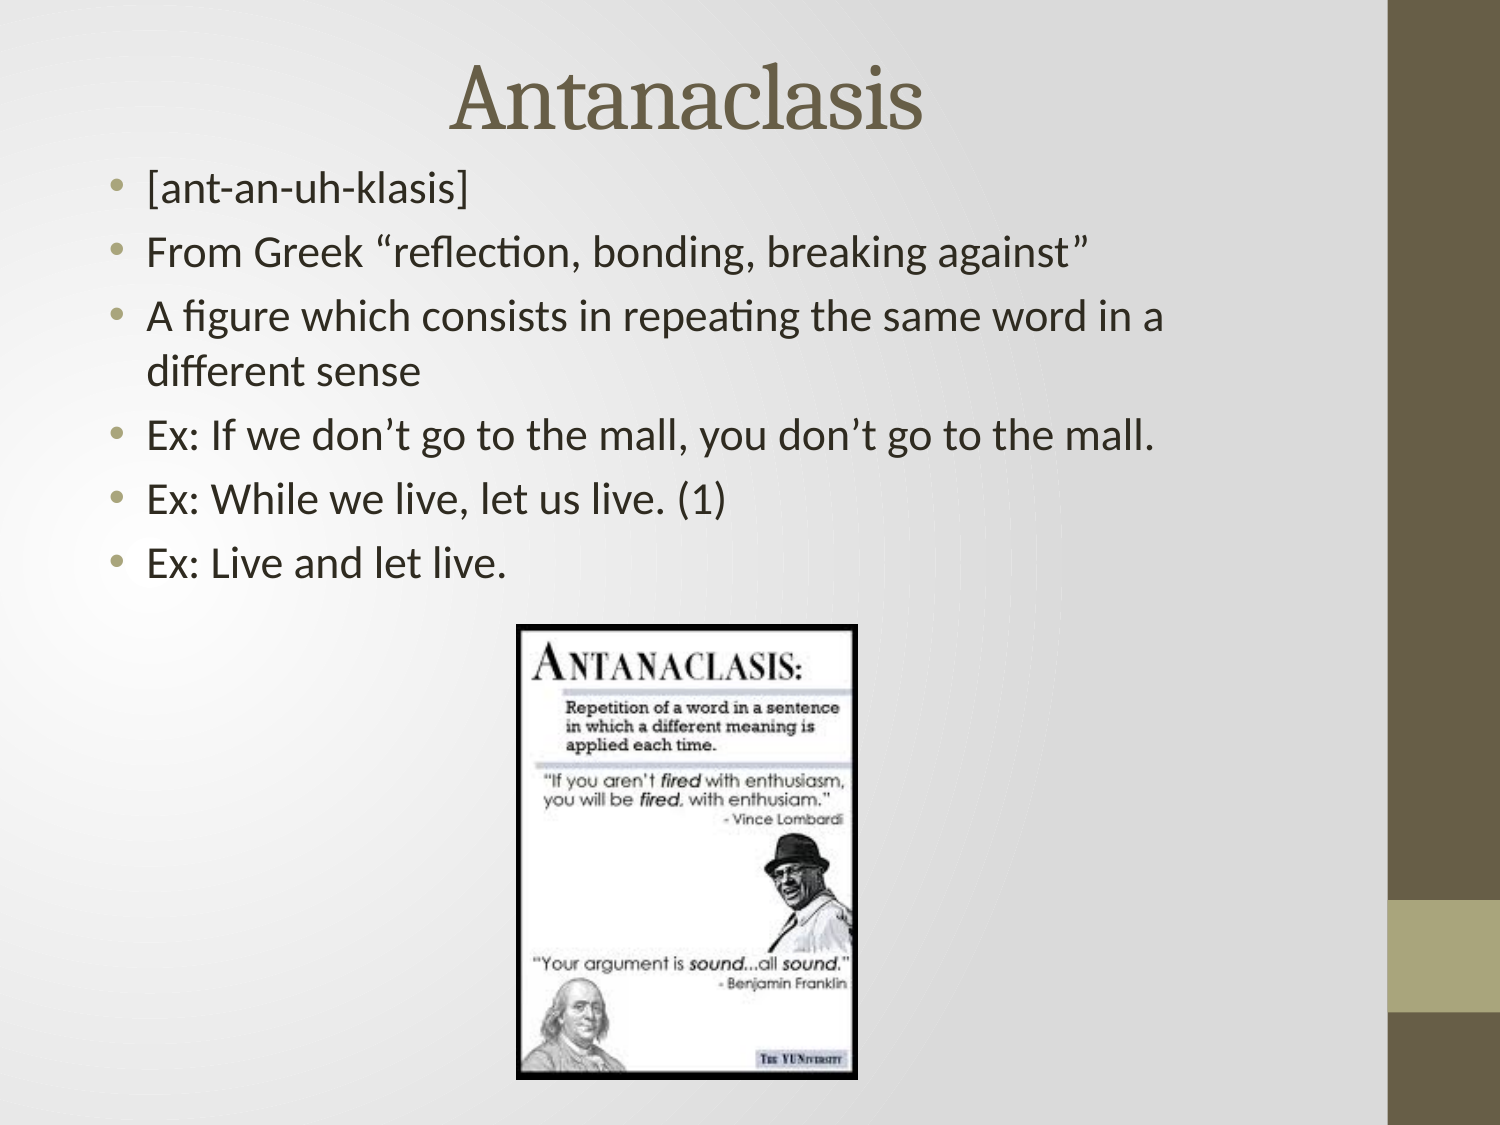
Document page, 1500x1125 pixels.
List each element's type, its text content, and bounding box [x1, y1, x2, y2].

title Antanaclasis [62, 24, 1313, 158]
list [ant-an-uh-klasis] From Greek “reflection, bonding, breaking against” A figure which consists in repeating the same word in a different sense Ex: If we don’t go to the mall, you don’t go to the mall. Ex: While we live, let us live. (1) Ex: Live and let live. [75, 149, 1325, 938]
picture [516, 624, 858, 1081]
